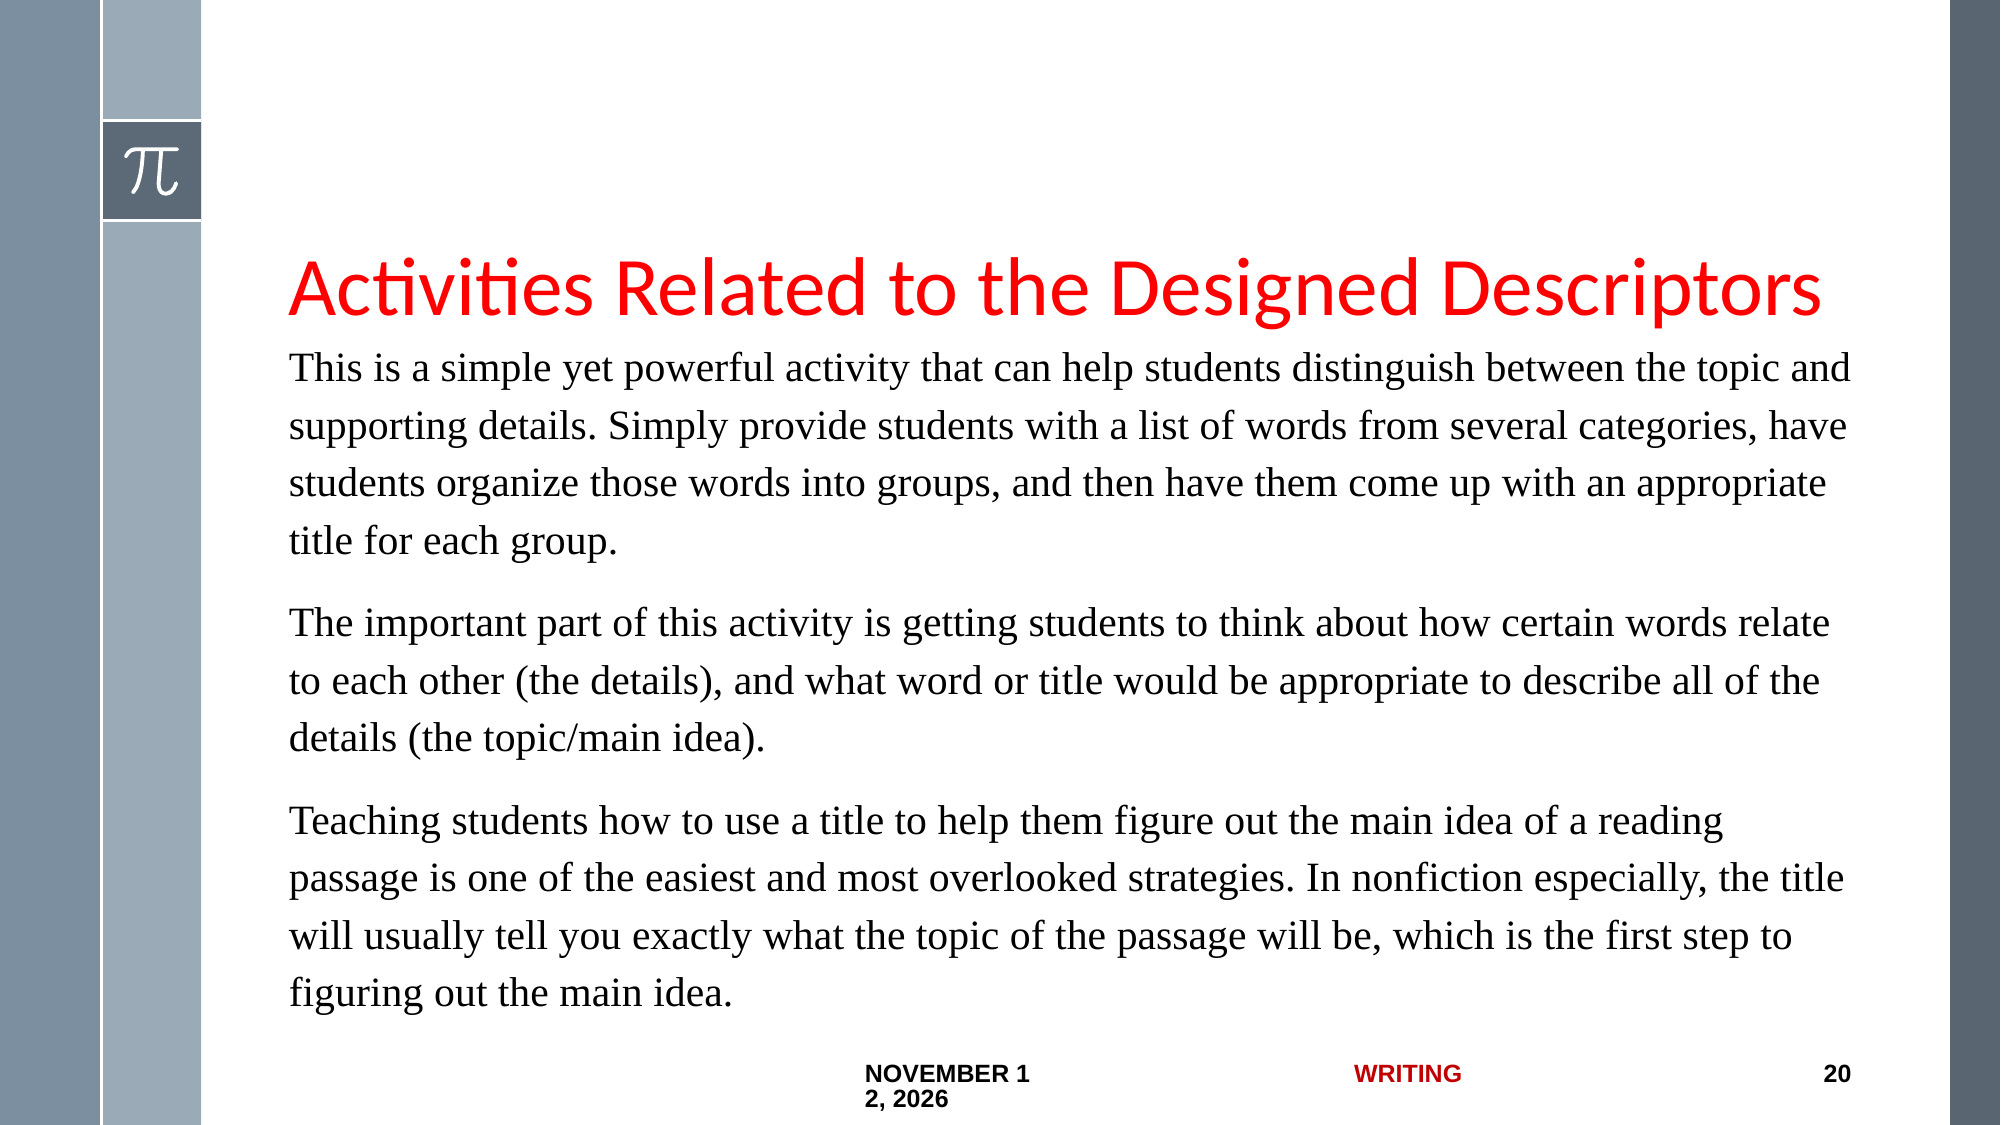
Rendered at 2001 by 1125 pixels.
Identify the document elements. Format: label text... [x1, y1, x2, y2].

text_box Activities Related to the Designed Descriptors This is a simple yet powerful activity that can help students distinguish between the topic and supporting details. Simply provide students with a list of words from several categories, have students organize those words into groups, and then have them come up with an appropriate title for each group. The important part of this activity is getting students to think about how certain words relate to each other (the details), and what word or title would be appropriate to describe all of the details (the topic/main idea). Teaching students how to use a title to help them figure out the main idea of a reading passage is one of the easiest and most overlooked strategies. In nonfiction especially, the title will usually tell you exactly what the topic of the passage will be, which is the first step to figuring out the main idea. [273, 224, 1875, 1118]
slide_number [849, 1042, 1050, 1103]
slide_number 20 [1766, 1042, 1867, 1103]
footer Writing [1082, 1042, 1735, 1103]
